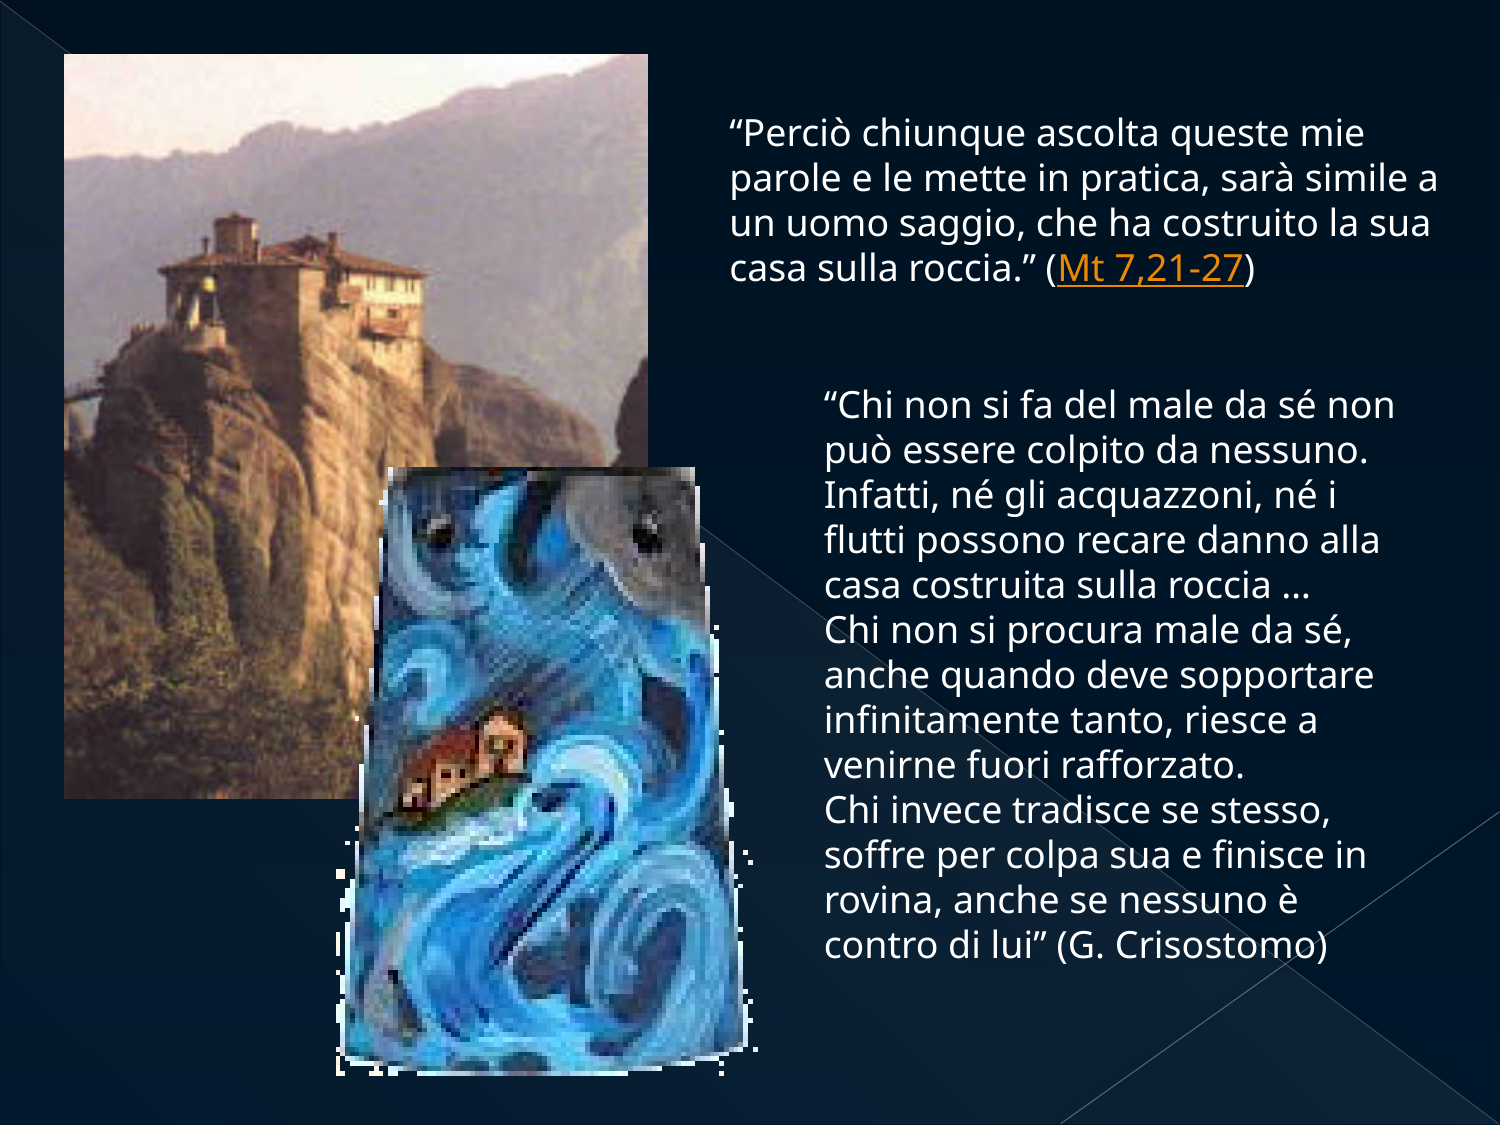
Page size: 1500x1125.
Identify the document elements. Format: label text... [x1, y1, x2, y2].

picture [64, 54, 758, 1076]
text_box “Perciò chiunque ascolta queste mie parole e le mette in pratica, sarà simile a un uomo saggio, che ha costruito la sua casa sulla roccia.” (Mt 7,21-27) [714, 101, 1465, 303]
text_box “Chi non si fa del male da sé non può essere colpito da nessuno. Infatti, né gli acquazzoni, né i flutti possono recare danno alla casa costruita sulla roccia … Chi non si procura male da sé, anche quando deve sopportare infinitamente tanto, riesce a venirne fuori rafforzato. Chi invece tradisce se stesso, soffre per colpa sua e finisce in rovina, anche se nessuno è contro di lui” (G. Crisostomo) [809, 373, 1436, 974]
